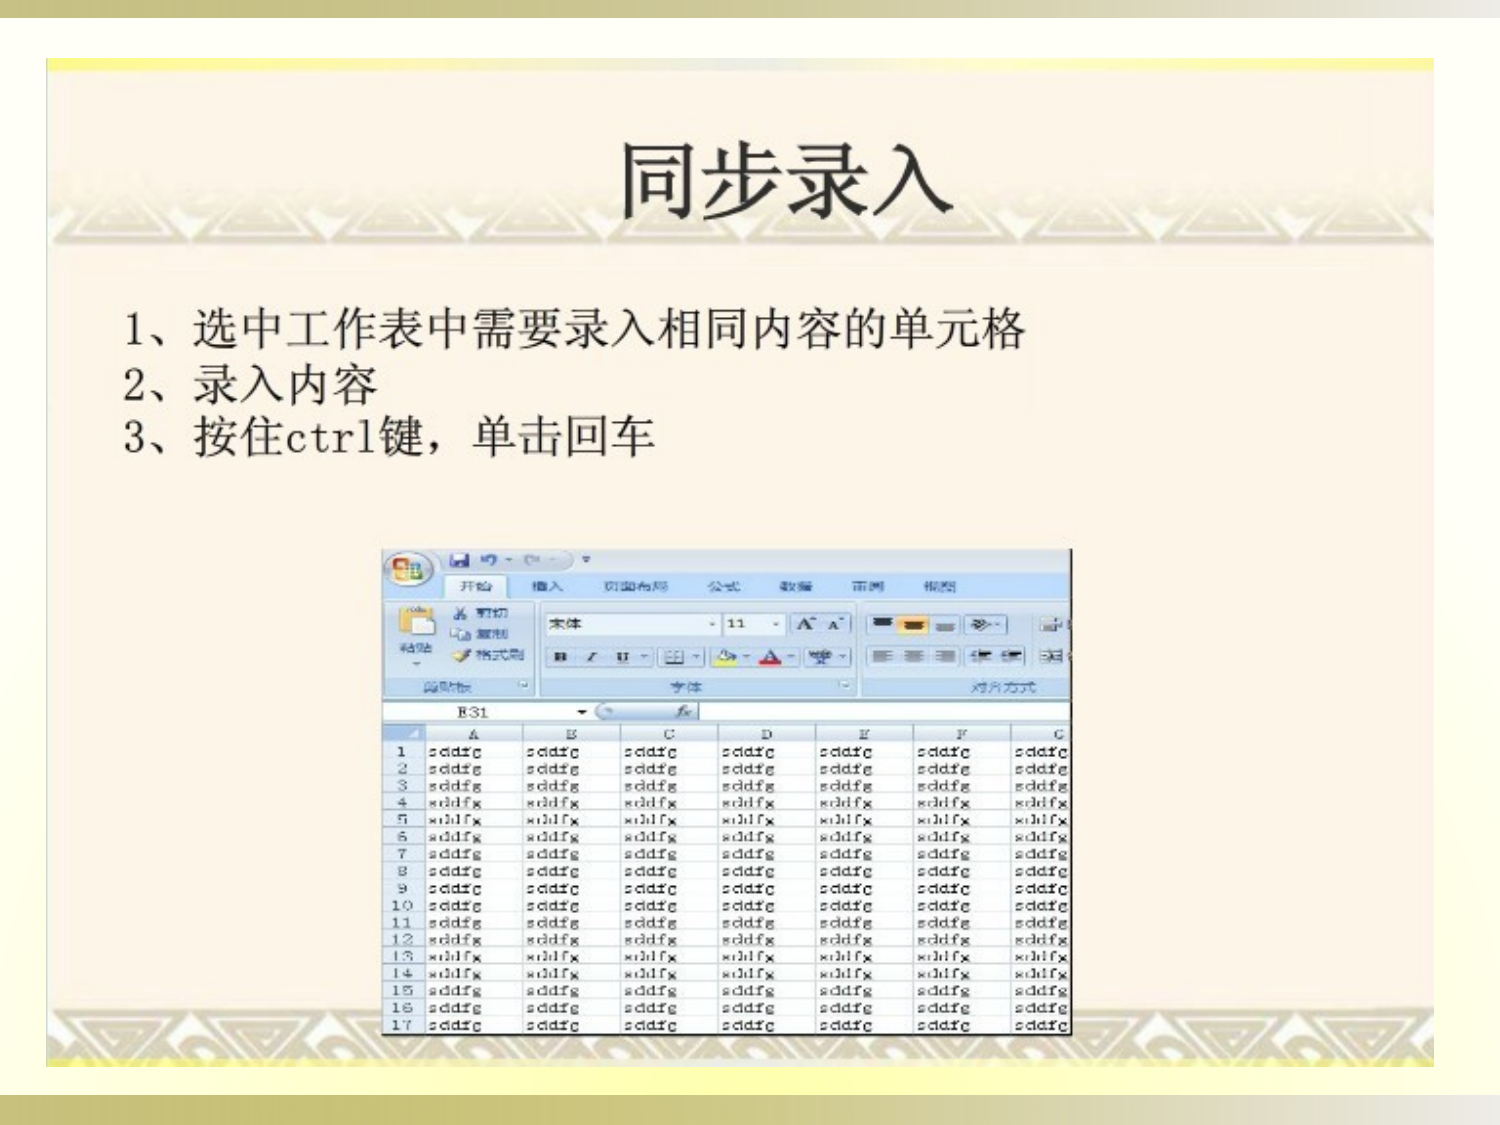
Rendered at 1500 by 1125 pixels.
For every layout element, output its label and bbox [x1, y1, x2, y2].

picture [46, 57, 1435, 1067]
